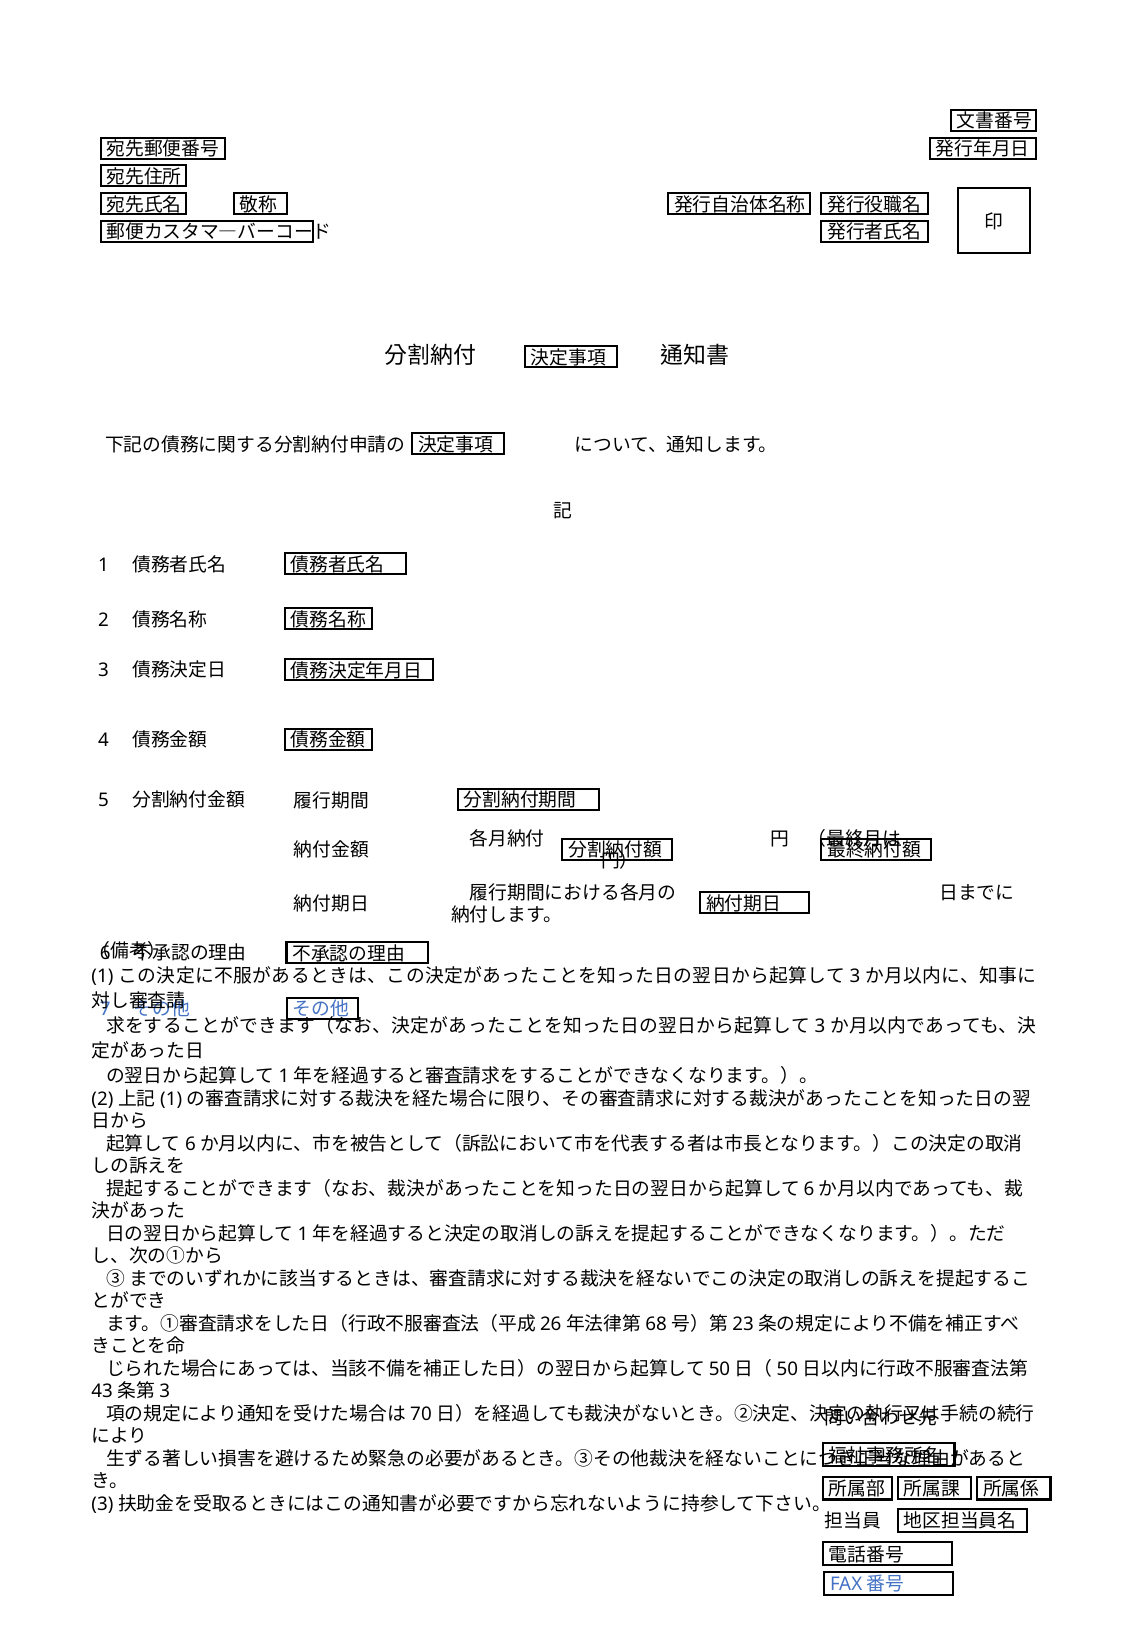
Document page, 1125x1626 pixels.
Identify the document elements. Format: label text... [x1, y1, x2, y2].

text_box 7 その他 [84, 989, 91, 1027]
text_box 分割納付額 [561, 838, 673, 861]
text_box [89, 424, 1035, 463]
text_box 記 [90, 490, 1035, 529]
text_box 履行期間 [278, 781, 385, 819]
text_box 1 債務者氏名 [83, 545, 1022, 583]
text_box 債務金額 [284, 728, 373, 751]
text_box 3 債務決定日 [83, 650, 1022, 689]
text_box 履行期間における各月の 日までに納付します。 [435, 872, 1032, 933]
text_box 納付金額 [278, 830, 385, 868]
text_box 6 不承認の理由 [84, 933, 1024, 971]
text_box （備考） (1)この決定に不服があるときは、この決定があったことを知った日の翌日から起算して3か月以内に、知事に対し審査請 求をすることができます（なお、決定があったことを知った日の翌日から起算して3か月以内であっても、決定があった日 の翌日から起算して1年を経過すると審査請求をすることができなくなります。）。 (2)上記(1)の審査請求に対する裁決を経た場合に限り、その審査請求に対する裁決があったことを知った日の翌日から 起算して6か月以内に、市を被告として（訴訟において市を代表する者は市長となります。）この決定の取消しの訴えを 提起することができます（なお、裁決があったことを知った日の翌日から起算して6か月以内であっても、裁決があった 日の翌日から起算して1年を経過すると決定の取消しの訴えを提起することができなくなります。）。ただし、次の①から ③までのいずれかに該当するときは、審査請求に対する裁決を経ないでこの決定の取消しの訴えを提起することができ ます。①審査請求をした日（行政不服審査法（平成26年法律第68号）第23条の規定により不備を補正すべきことを命 じられた場合にあっては、当該不備を補正した日）の翌日から起算して50日（50日以内に行政不服審査法第43条第3 項の規定により通知を受けた場合は70日）を経過しても裁決がないとき。②決定、決定の執行又は手続の続行により 生ずる著しい損害を避けるため緊急の必要があるとき。③その他裁決を経ないことにつき正当な理由があるとき。 (3)扶助金を受取るときにはこの通知書が必要ですから忘れないように持参して下さい。 [91, 936, 1037, 1514]
text_box 宛先住所 [100, 164, 187, 187]
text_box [809, 1398, 1051, 1566]
text_box 敬称 [233, 192, 288, 215]
text_box 債務者氏名 [284, 552, 407, 575]
text_box 最終納付額 [820, 838, 932, 861]
text_box 5 分割納付金額 [83, 779, 1022, 818]
text_box 納付期日 [699, 891, 810, 914]
text_box FAX番号 [823, 1571, 954, 1596]
text_box 分割納付期間 [457, 788, 600, 811]
text_box 債務名称 [284, 607, 373, 630]
text_box 債務決定年月日 [284, 658, 434, 681]
text_box 2 債務名称 [83, 599, 1022, 638]
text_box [668, 109, 1037, 254]
text_box 各月納付 円 （最終月は 円） [435, 819, 1001, 872]
text_box 4 債務金額 [83, 720, 1022, 758]
text_box 宛先氏名 [100, 192, 187, 215]
text_box 宛先郵便番号 [100, 137, 226, 160]
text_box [84, 332, 1030, 376]
text_box 郵便カスタマ―バーコード [100, 220, 314, 243]
text_box 納付期日 [278, 884, 385, 922]
